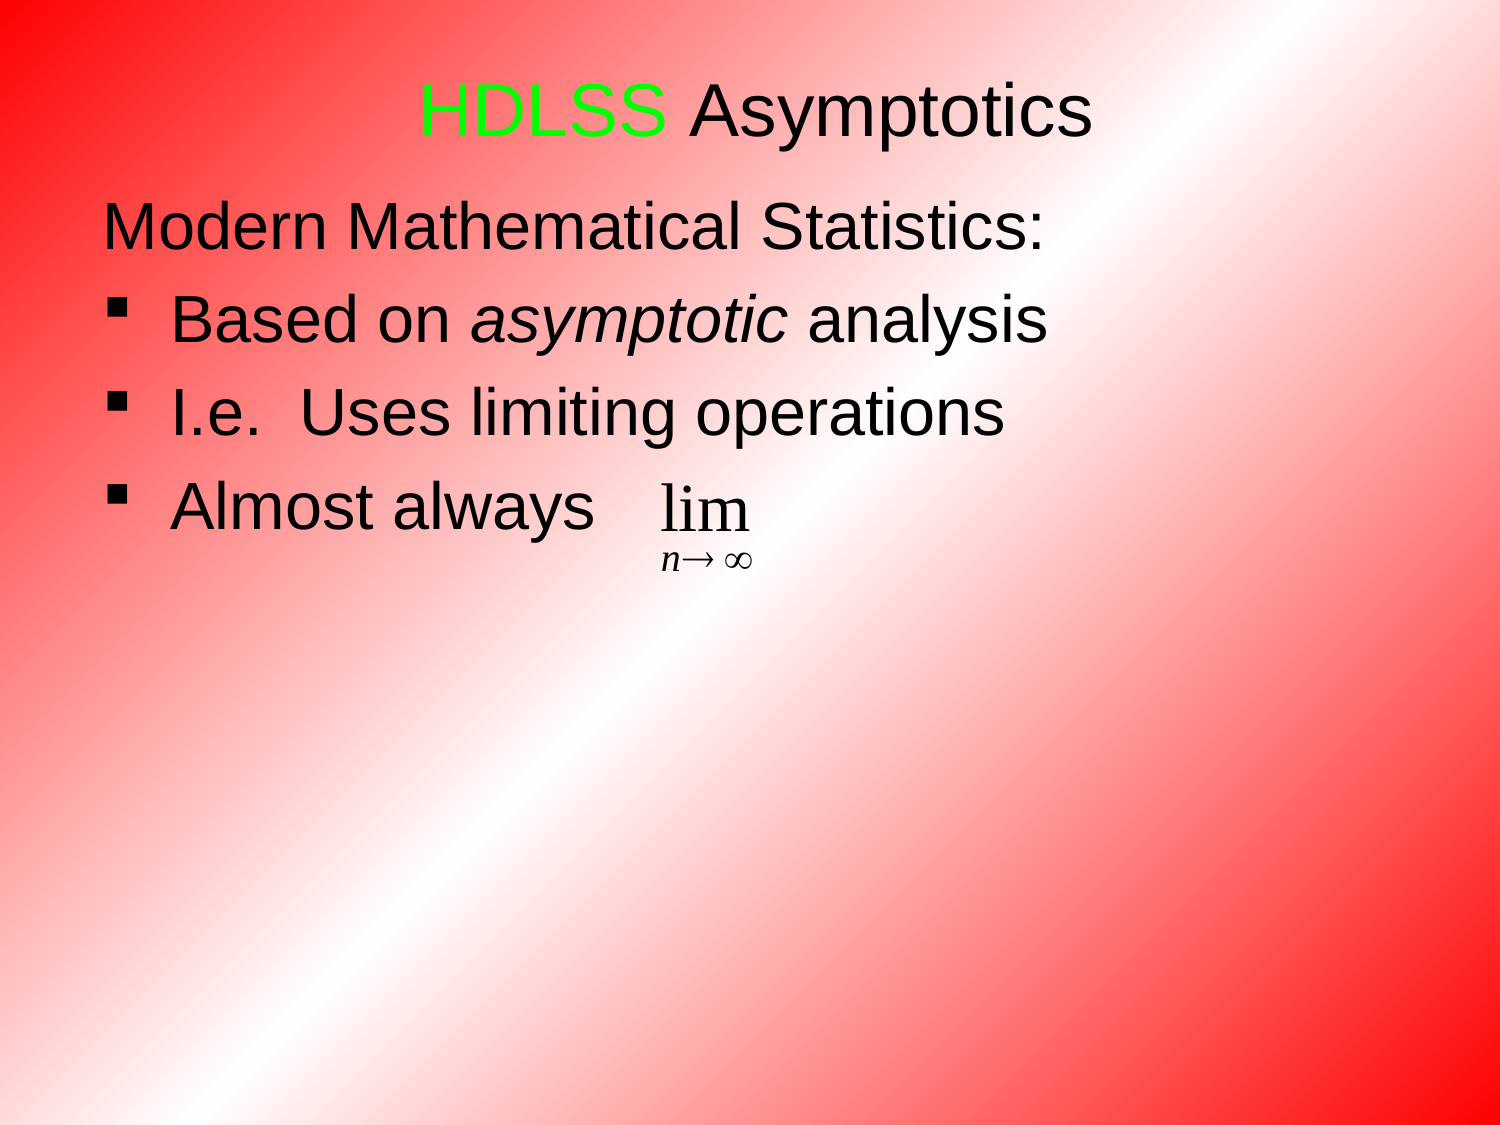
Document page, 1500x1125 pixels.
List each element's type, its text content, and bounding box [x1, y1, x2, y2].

title HDLSS Asymptotics [50, 24, 1463, 188]
list Modern Mathematical Statistics: Based on asymptotic analysis I.e. Uses limiting operations Almost always [87, 174, 1409, 1013]
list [649, 462, 765, 589]
